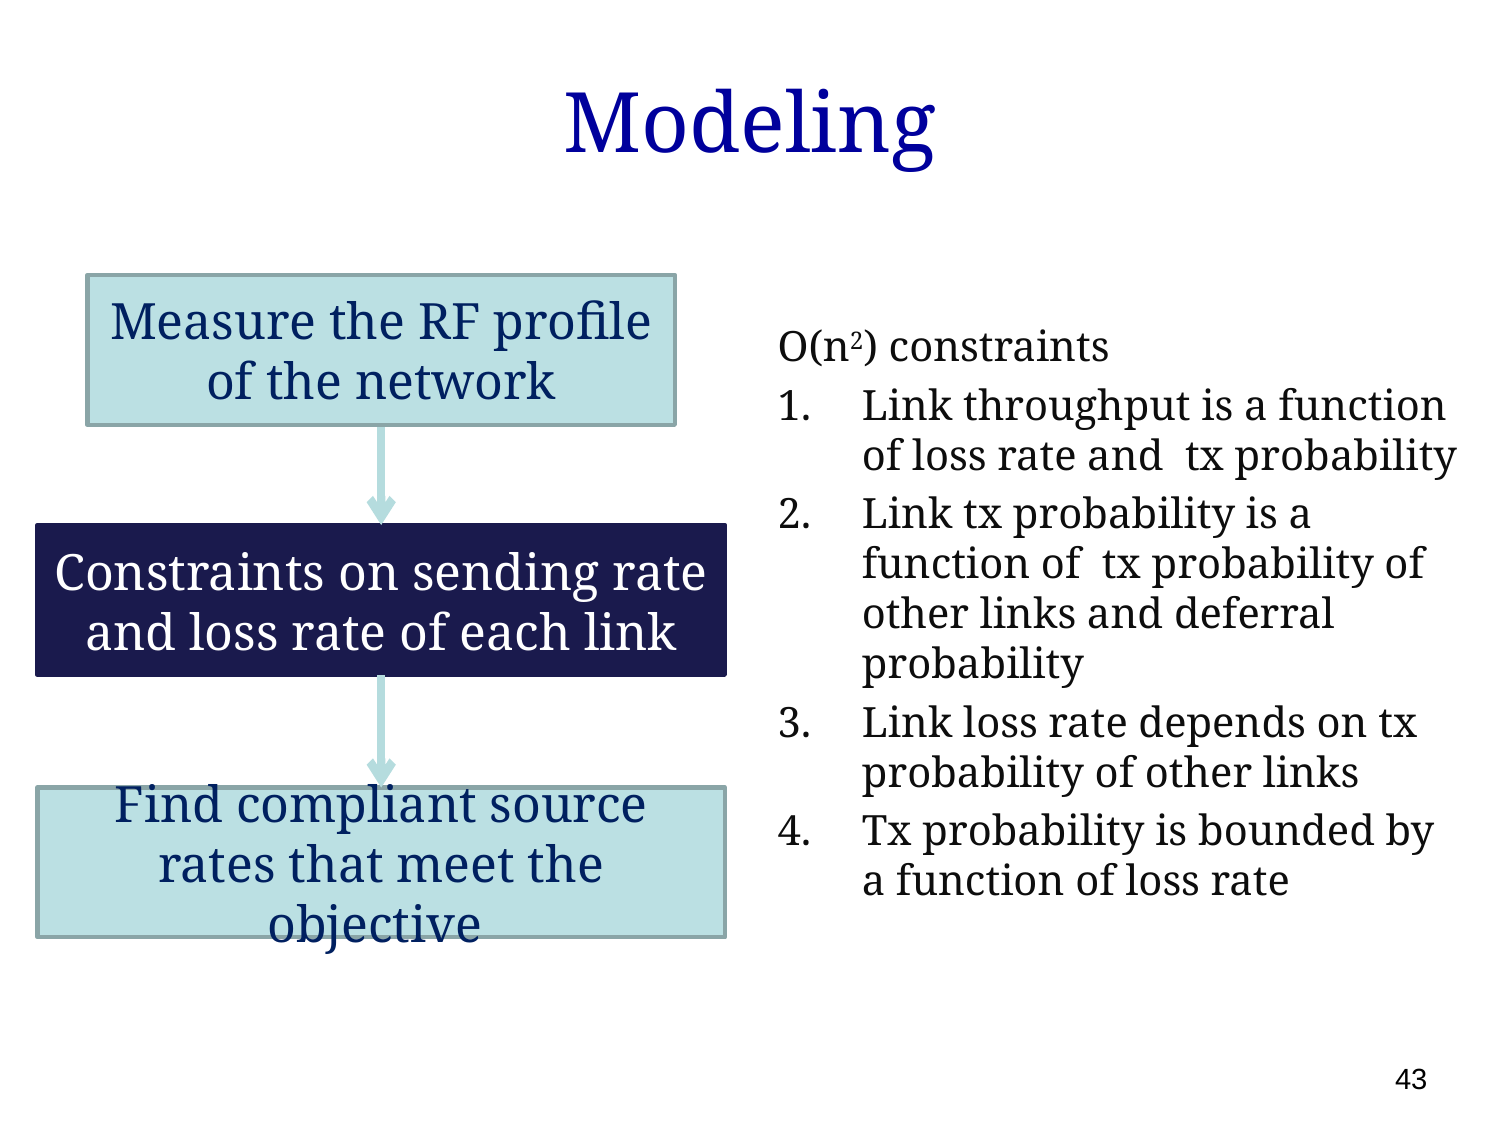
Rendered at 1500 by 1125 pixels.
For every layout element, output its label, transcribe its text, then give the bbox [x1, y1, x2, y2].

text_box O(n2) constraints Link throughput is a function of loss rate and tx probability Link tx probability is a function of tx probability of other links and deferral probability Link loss rate depends on tx probability of other links Tx probability is bounded by a function of loss rate [762, 312, 1475, 913]
slide_number 43 [1092, 1024, 1443, 1103]
text_box Find compliant source rates that meet the objective [35, 785, 727, 939]
text_box Constraints on sending rate and loss rate of each link [35, 523, 727, 677]
title Modeling [74, 47, 1426, 191]
text_box Measure the RF profile of the network [85, 273, 677, 427]
